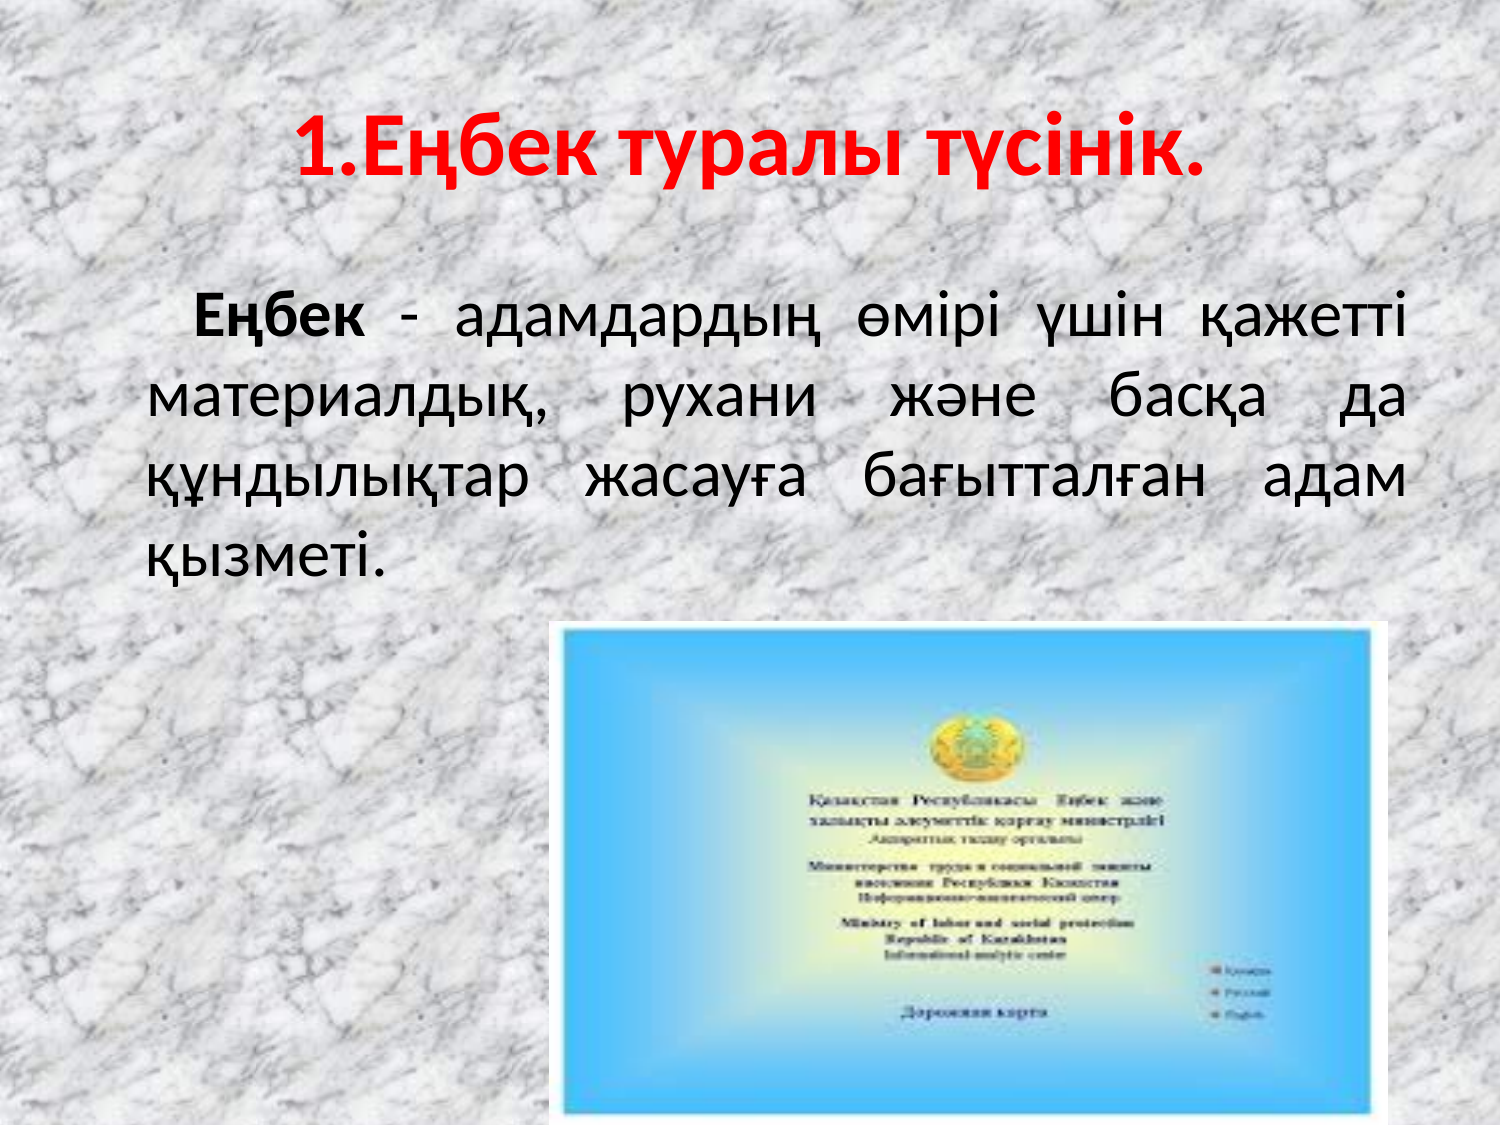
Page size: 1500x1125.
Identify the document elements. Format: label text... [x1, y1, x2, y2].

list Еңбек - адамдардың өмiрi үшiн қажеттi материалдық, рухани және басқа да құндылықтар жасауға бағытталған адам қызметi. [75, 262, 1425, 1005]
picture [0, 0, 1500, 1125]
title 1.Еңбек туралы түсінік. [75, 45, 1425, 233]
